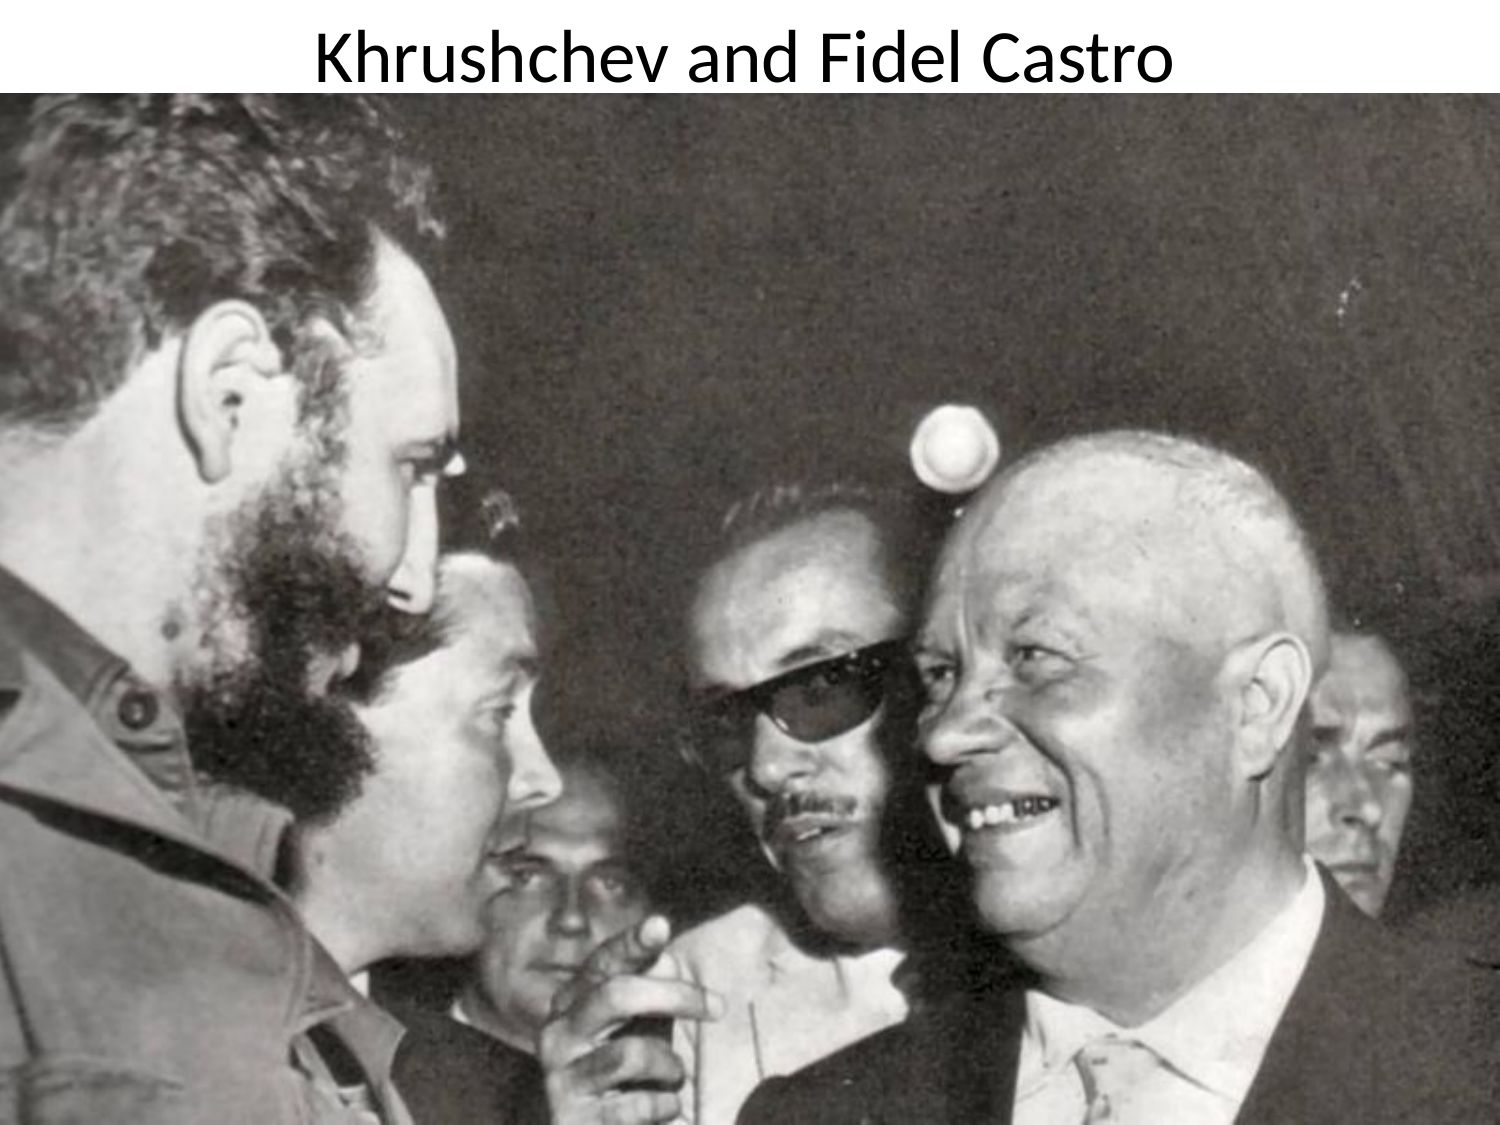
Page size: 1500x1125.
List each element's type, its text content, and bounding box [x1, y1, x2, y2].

title Khrushchev and Fidel Castro [70, 0, 1421, 92]
picture [0, 93, 1500, 1125]
